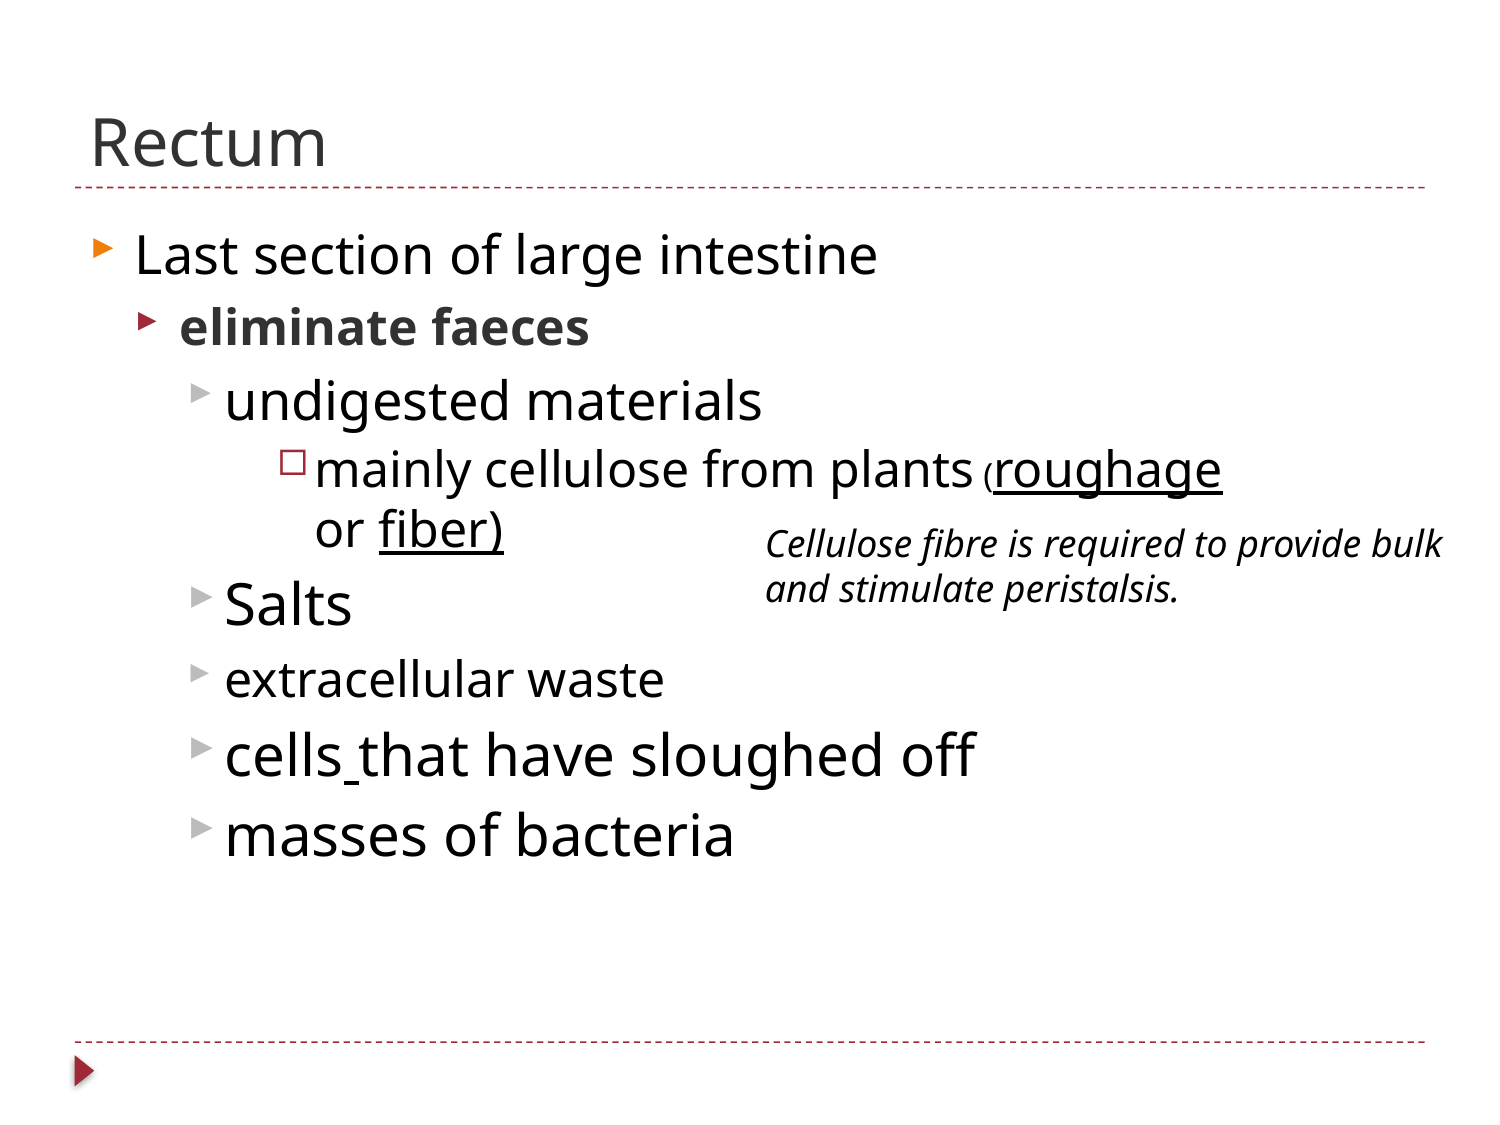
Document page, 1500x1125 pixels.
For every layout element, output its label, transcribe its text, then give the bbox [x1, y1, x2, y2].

list Last section of large intestine eliminate faeces undigested materials mainly cellulose from plants (roughage or fiber) Salts extracellular waste cells that have sloughed off masses of bacteria [75, 212, 1288, 925]
text_box Cellulose fibre is required to provide bulk and stimulate peristalsis. [749, 512, 1500, 618]
title Rectum [75, 24, 1425, 188]
